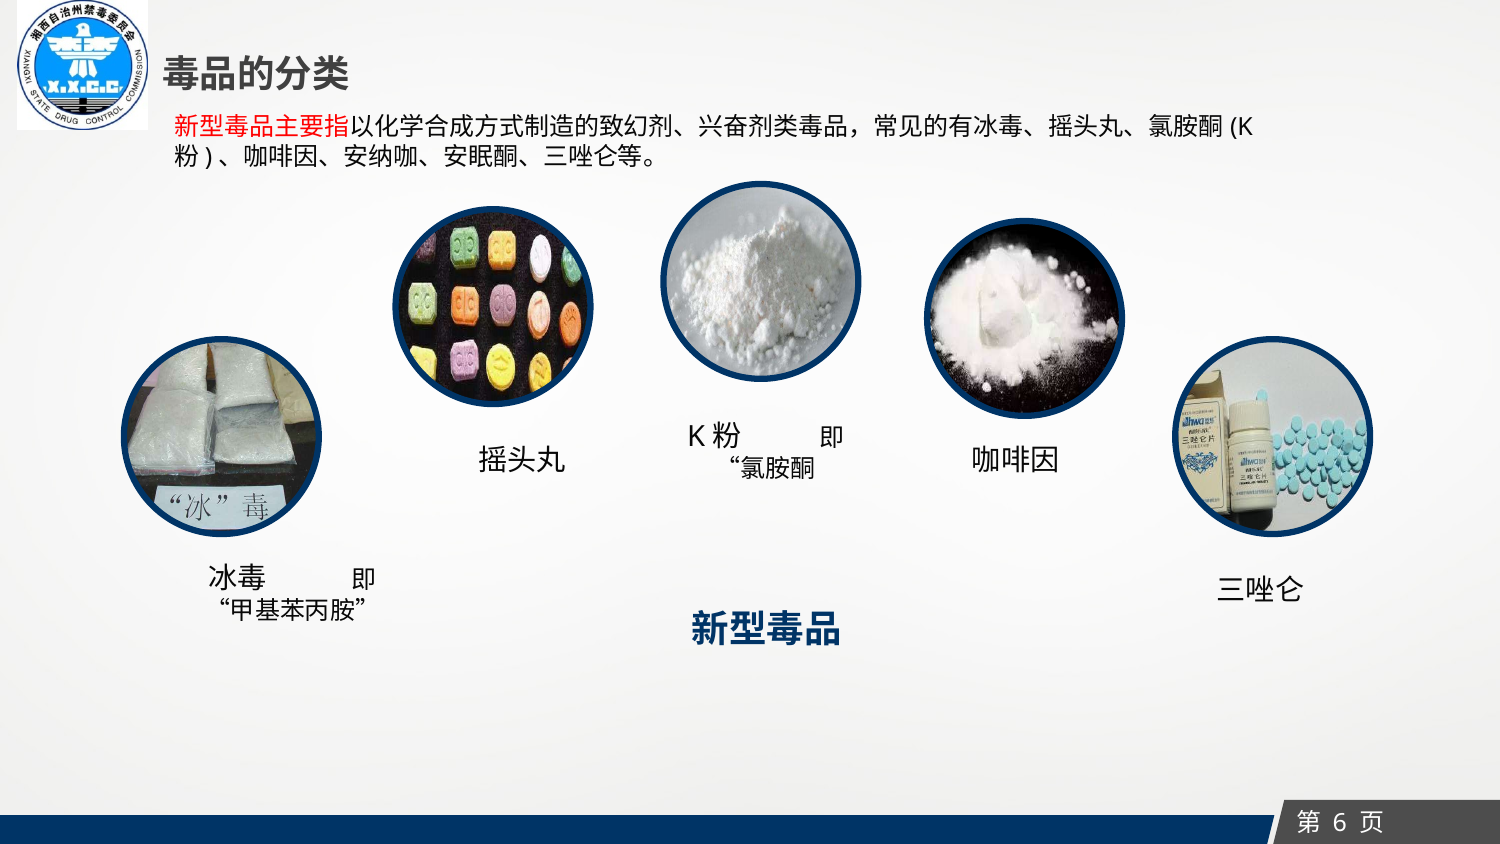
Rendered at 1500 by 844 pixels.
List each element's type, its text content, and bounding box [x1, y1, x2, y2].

text_box 新型毒品 [525, 575, 1008, 658]
picture [0, 0, 1500, 844]
text_box [1173, 337, 1373, 537]
text_box 新型毒品主要指以化学合成方式制造的致幻剂、兴奋剂类毒品，常见的有冰毒、摇头丸、氯胺酮(K粉)、咖啡因、安纳咖、安眠酮、三唑仑等。 [159, 102, 1341, 178]
text_box 咖啡因 [903, 433, 1128, 484]
text_box 三唑仑 [1151, 563, 1376, 614]
text_box [121, 337, 321, 537]
text_box [925, 218, 1125, 418]
text_box 冰毒 即“甲基苯丙胺” [182, 551, 403, 632]
text_box 摇头丸 [412, 433, 632, 484]
text_box 毒品的分类 [153, 43, 650, 103]
text_box [393, 207, 593, 407]
text_box [661, 181, 861, 381]
text_box K粉 即“氯胺酮 [663, 410, 868, 490]
